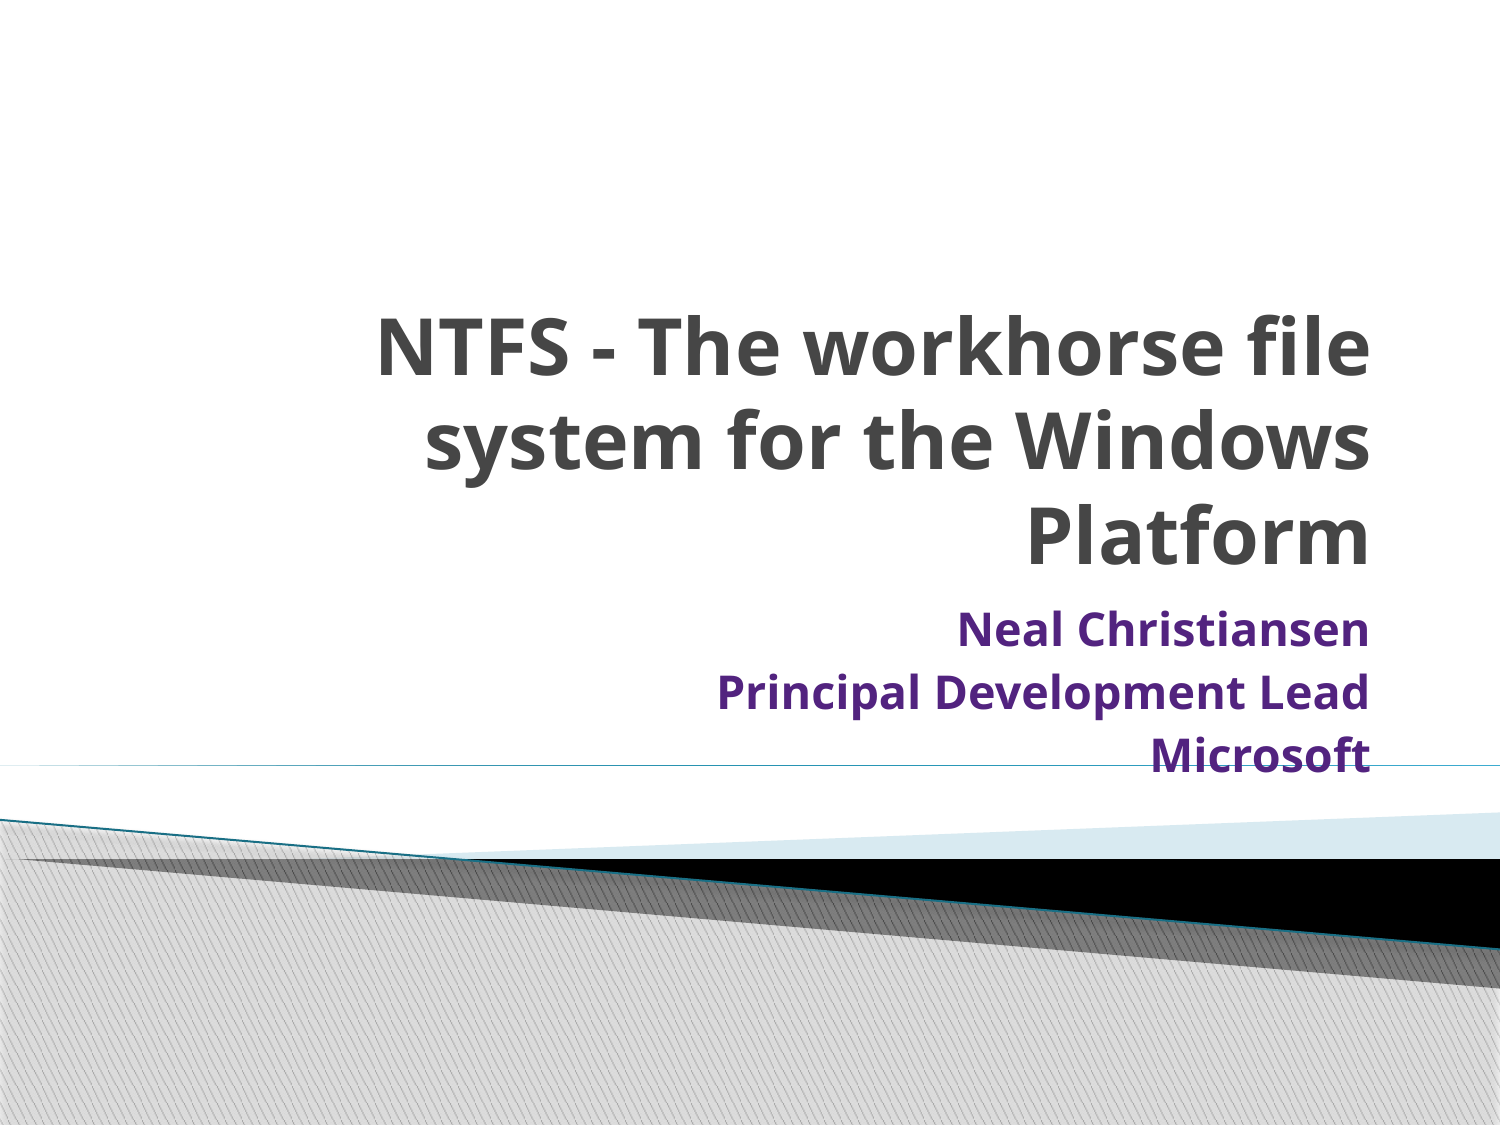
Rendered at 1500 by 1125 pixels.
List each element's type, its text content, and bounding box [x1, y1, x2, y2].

subtitle Neal Christiansen Principal Development Lead Microsoft [112, 592, 1388, 790]
picture [5, 859, 1500, 989]
title NTFS - The workhorse file system for the Windows Platform [112, 287, 1388, 588]
